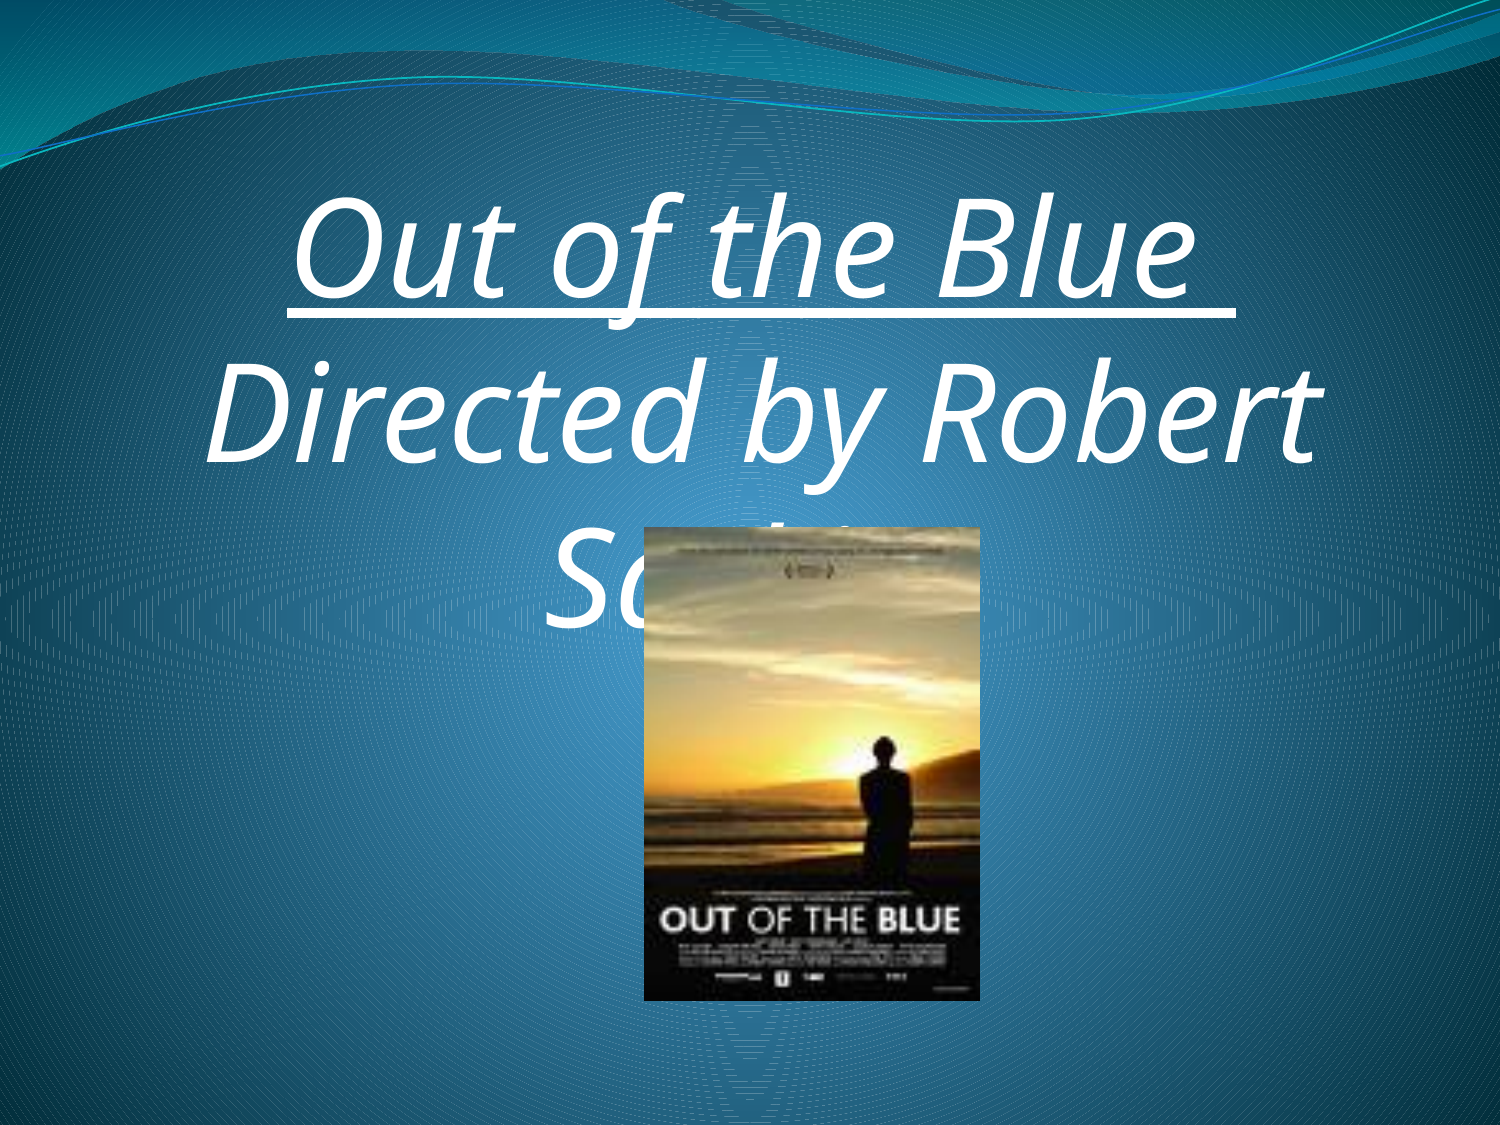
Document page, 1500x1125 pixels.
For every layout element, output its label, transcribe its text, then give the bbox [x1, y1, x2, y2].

picture [644, 527, 980, 1001]
text_box Out of the Blue Directed by Robert Sarkies [164, 152, 1360, 662]
